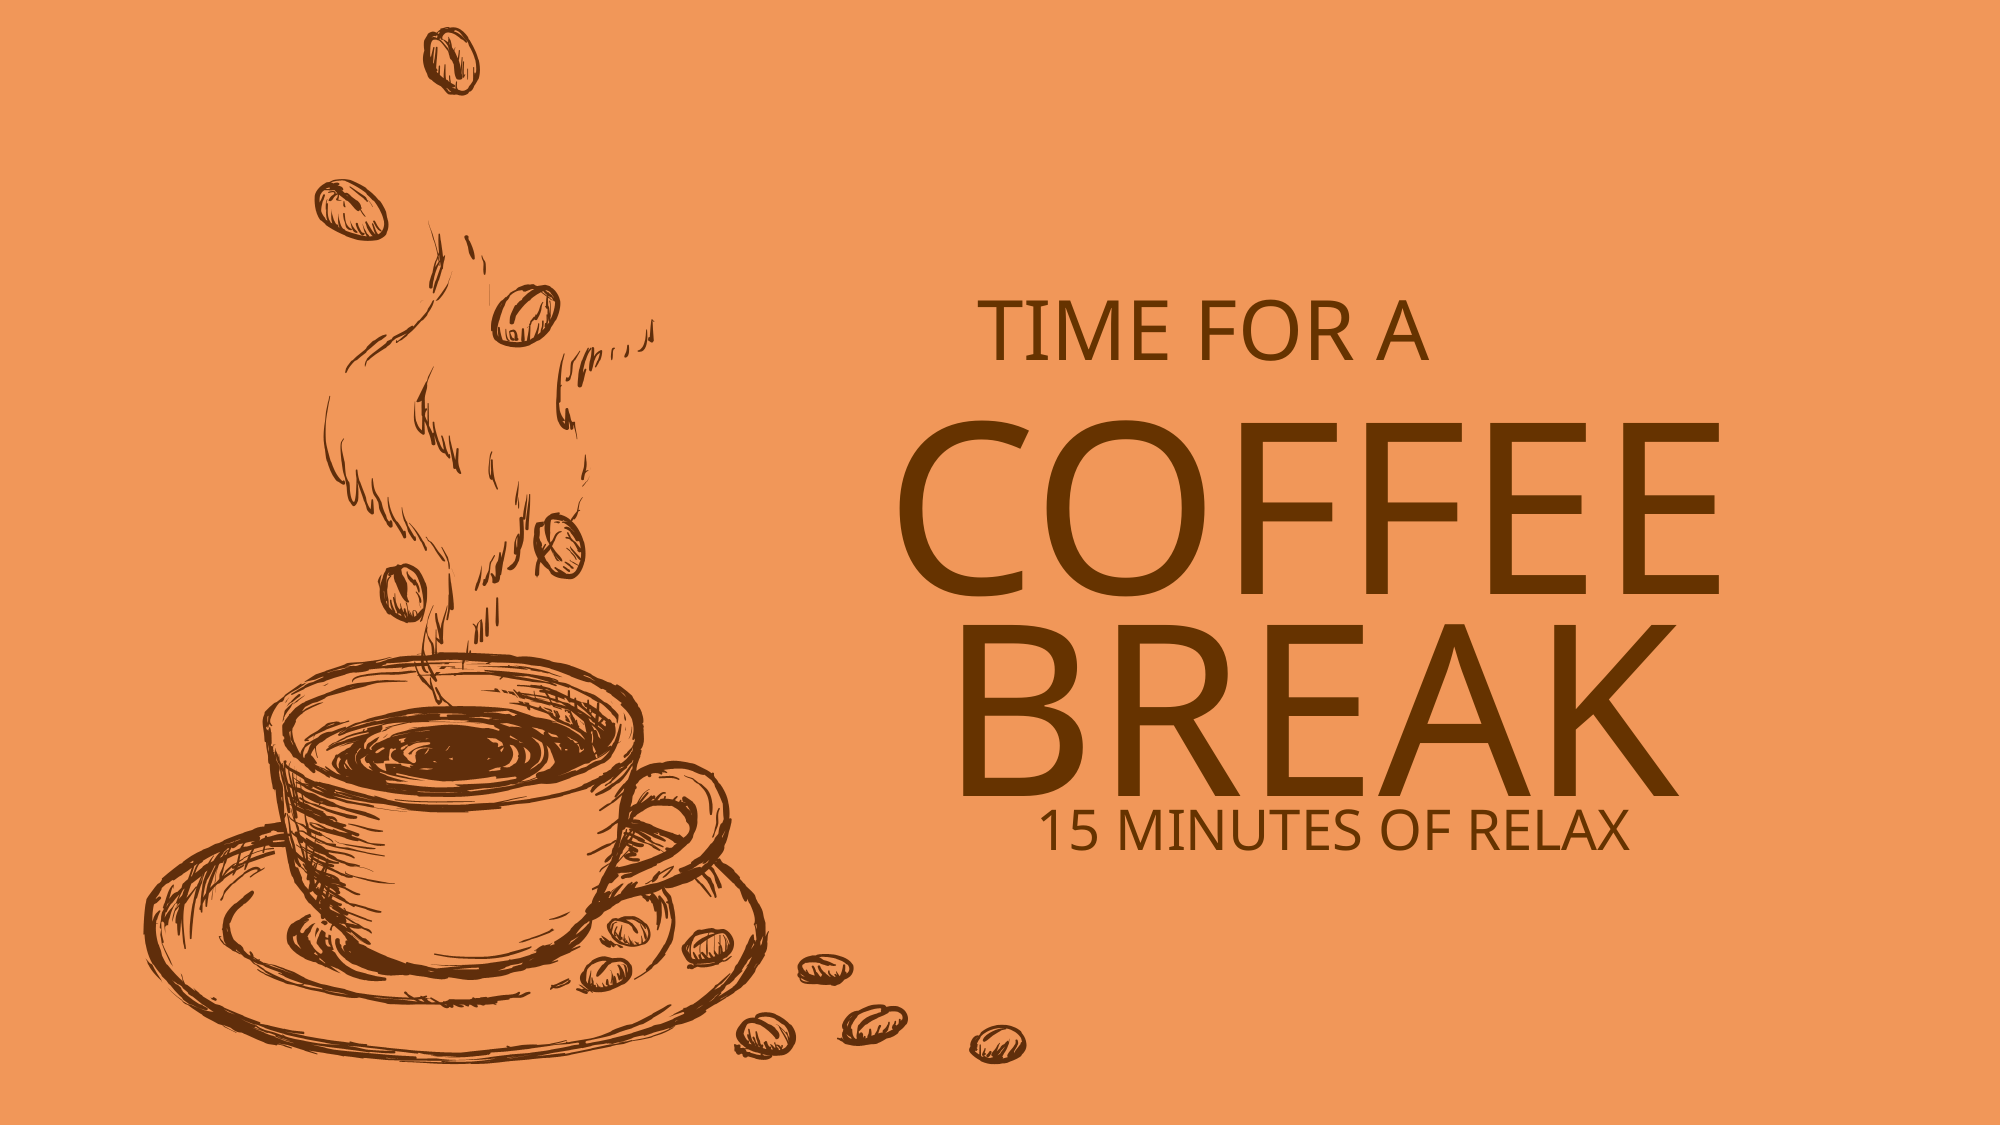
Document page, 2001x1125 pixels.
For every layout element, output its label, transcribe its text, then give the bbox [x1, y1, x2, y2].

text_box 15 MINUTES OF RELAX [1103, 783, 1889, 872]
text_box COFFEE BREAK [1103, 424, 1921, 847]
picture [39, 0, 1103, 1125]
text_box TIME FOR A [1103, 266, 1711, 387]
